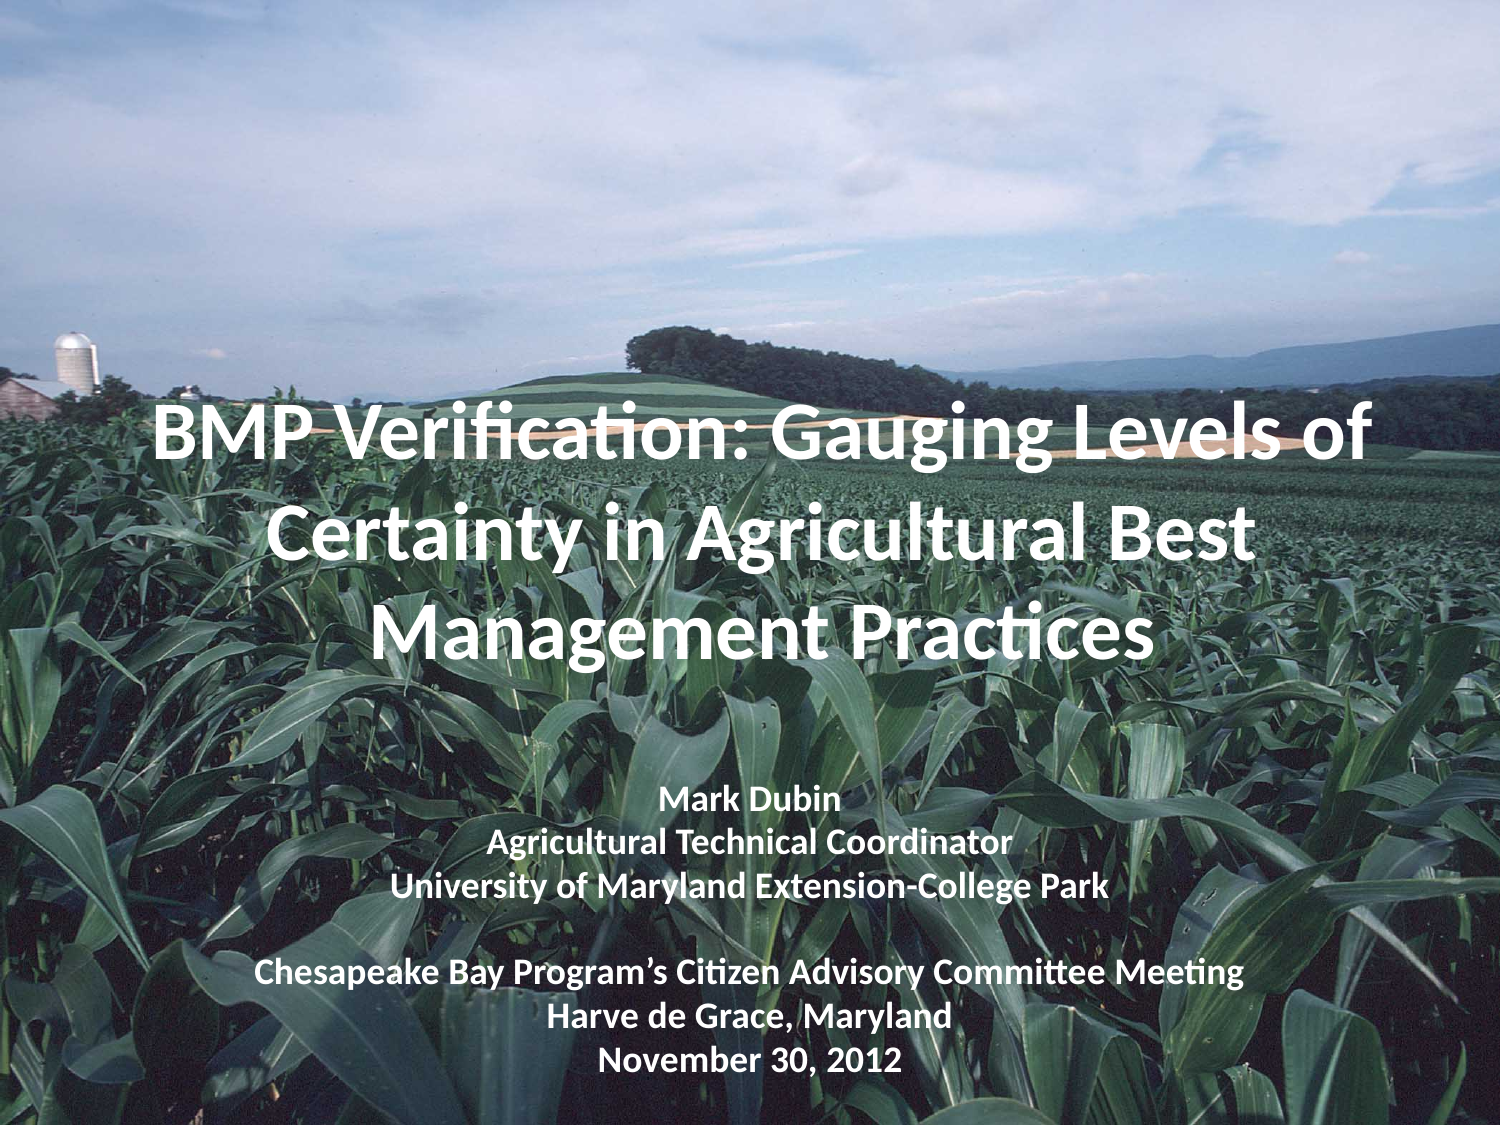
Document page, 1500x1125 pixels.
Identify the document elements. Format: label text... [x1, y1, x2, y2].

picture [0, 0, 1500, 1125]
subtitle Mark Dubin Agricultural Technical Coordinator University of Maryland Extension-College Park Chesapeake Bay Program’s Citizen Advisory Committee Meeting Harve de Grace, Maryland November 30, 2012 [225, 774, 1275, 1100]
title BMP Verification: Gauging Levels of Certainty in Agricultural Best Management Practices [112, 337, 1413, 716]
